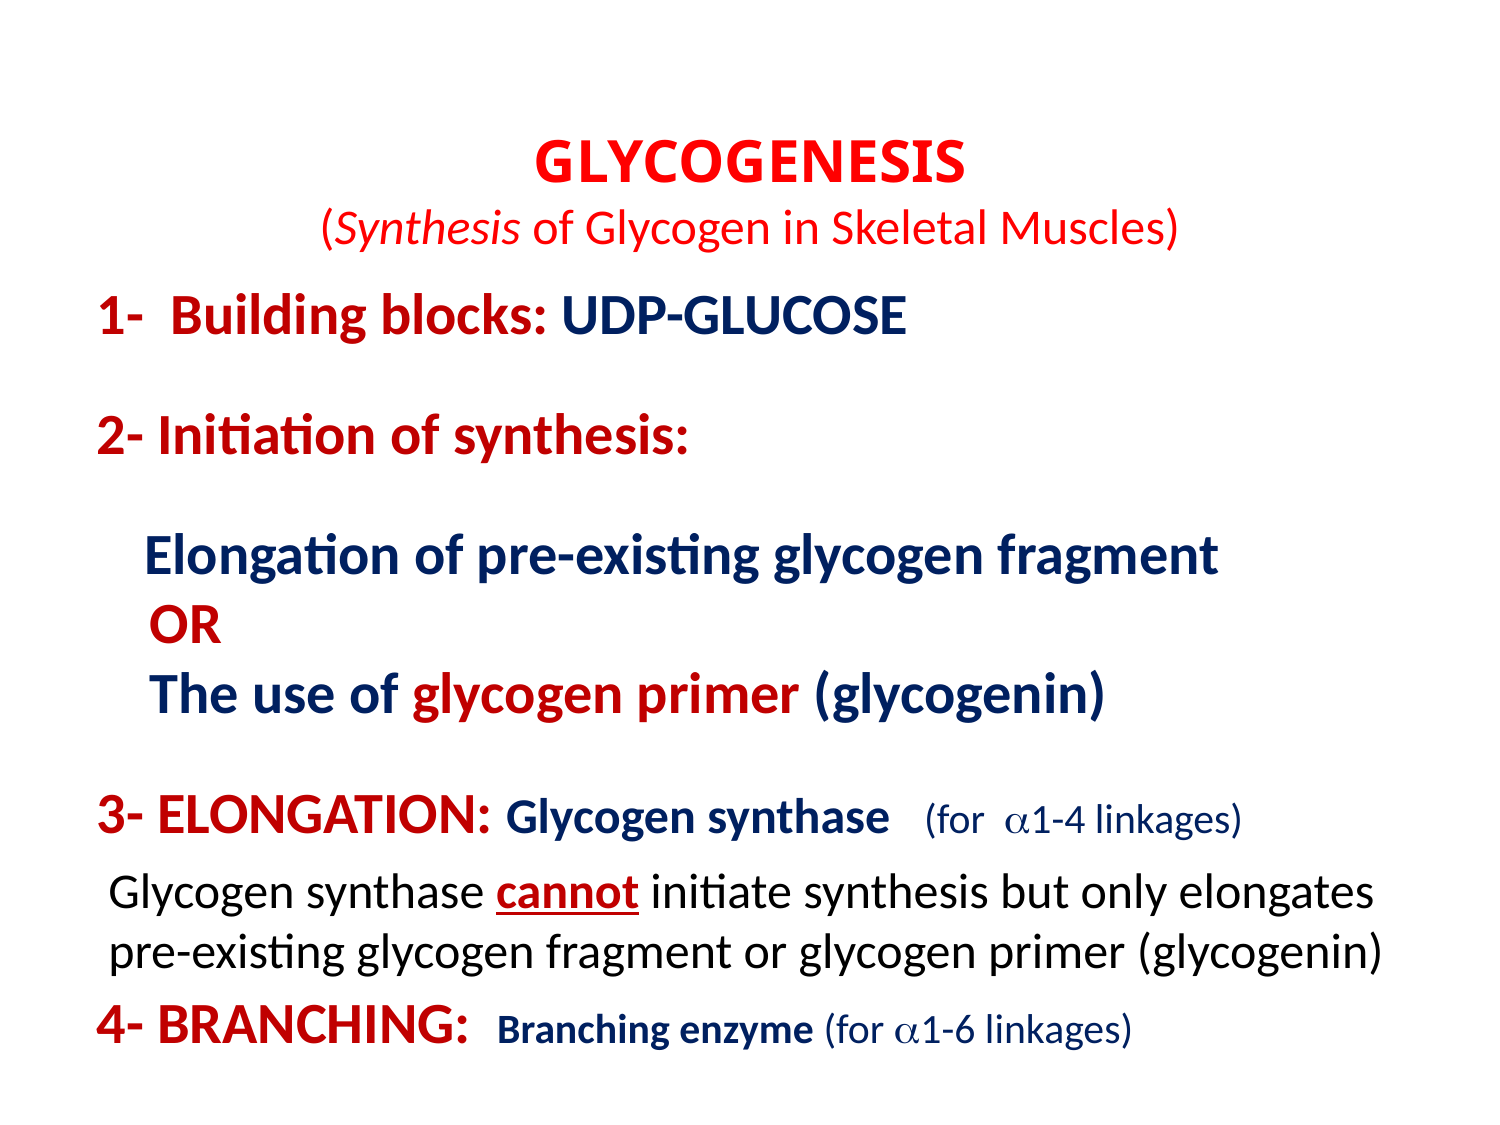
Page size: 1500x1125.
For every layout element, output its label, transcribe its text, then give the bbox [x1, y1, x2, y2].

text_box GLYCOGENESIS (Synthesis of Glycogen in Skeletal Muscles) [93, 117, 1407, 262]
text_box Glycogen synthase cannot initiate synthesis but only elongates pre-existing glycogen fragment or glycogen primer (glycogenin) [93, 851, 1459, 987]
text_box 1- Building blocks: UDP-GLUCOSE 2- Initiation of synthesis: Elongation of pre-existing glycogen fragment OR The use of glycogen primer (glycogenin) 3- ELONGATION: Glycogen synthase (for a1-4 linkages) 4- BRANCHING: Branching enzyme (for a1-6 linkages) [81, 268, 1471, 1063]
